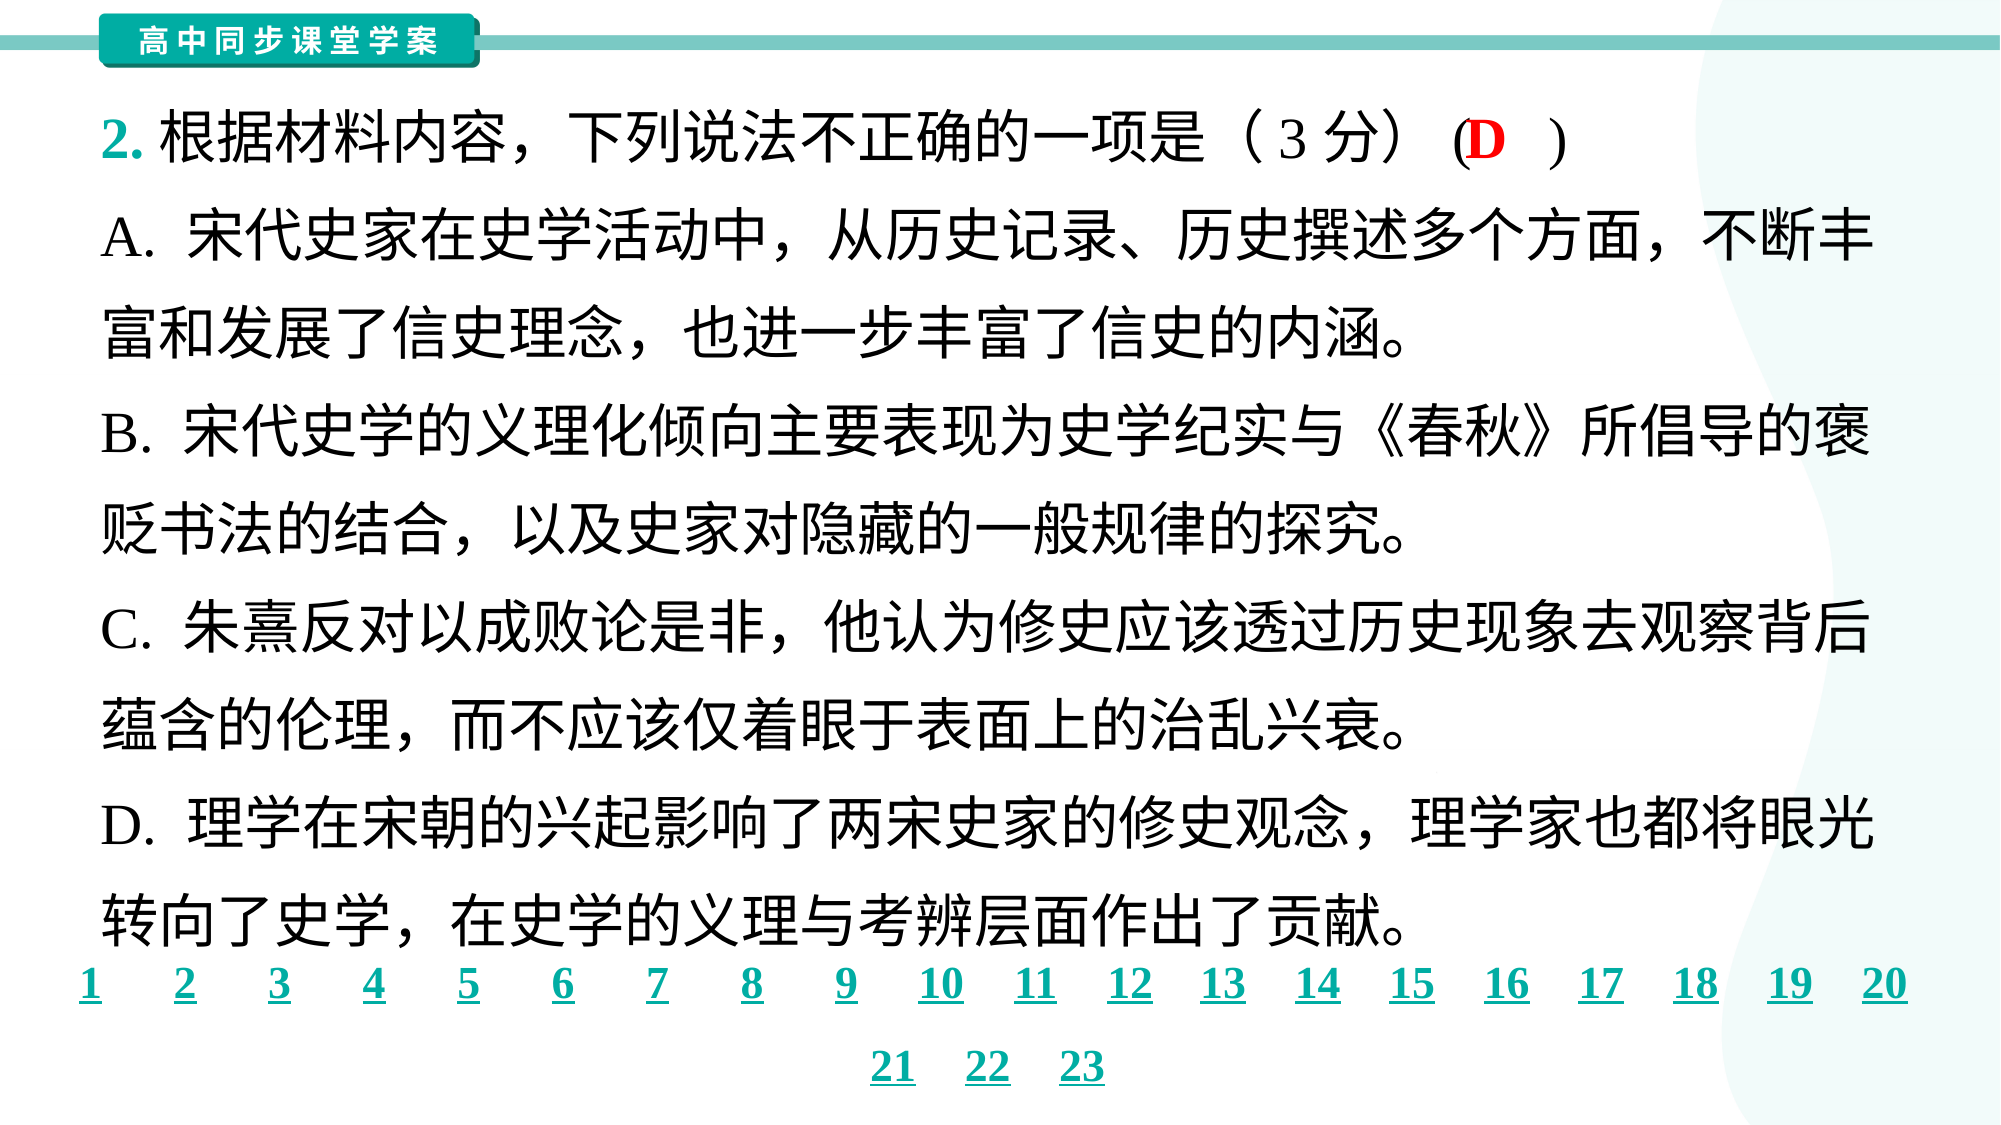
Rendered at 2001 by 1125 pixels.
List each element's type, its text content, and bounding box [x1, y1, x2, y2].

text_box 2.根据材料内容，下列说法不正确的一项是（3分）( ) [1529, 76, 1899, 170]
text_box D [1443, 76, 1529, 170]
text_box 2.根据材料内容，下列说法不正确的一项是（3分）( ) [100, 76, 1443, 170]
text_box A. 宋代史家在史学活动中，从历史记录、历史撰述多个方面，不断丰 富和发展了信史理念，也进一步丰富了信史的内涵。 B. 宋代史学的义理化倾向主要表现为史学纪实与《春秋》所倡导的褒 贬书法的结合，以及史家对隐藏的一般规律的探究。 C. 朱熹反对以成败论是非，他认为修史应该透过历史现象去观察背后 蕴含的伦理，而不应该仅着眼于表面上的治乱兴衰。 D. 理学在宋朝的兴起影响了两宋史家的修史观念，理学家也都将眼光 转向了史学，在史学的义理与考辨层面作出了贡献。 [100, 170, 1899, 954]
picture [0, 0, 2000, 1125]
